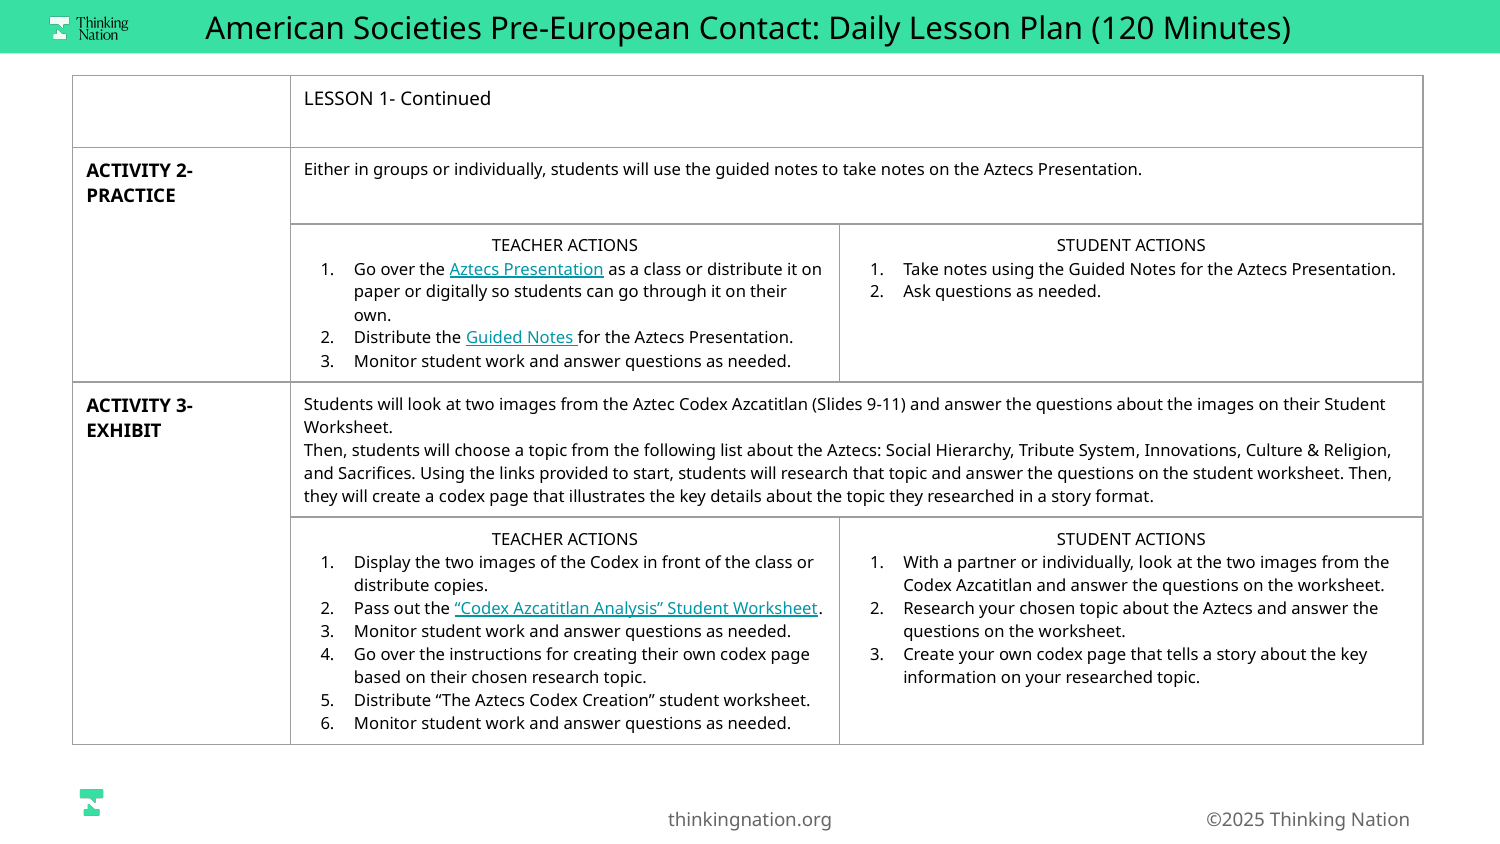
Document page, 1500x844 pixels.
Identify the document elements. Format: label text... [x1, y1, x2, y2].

text_box American Societies Pre-European Contact: Daily Lesson Plan (120 Minutes) [0, 0, 1500, 54]
picture [73, 783, 110, 821]
picture [41, 9, 131, 47]
text_box ©2025 Thinking Nation [1067, 794, 1423, 821]
table_cell TEACHER ACTIONS Display the two images of the Codex in front of the class or distribute copies. Pass out the “Codex Azcatitlan Analysis” Student Worksheet. Monitor student work and answer questions as needed. Go over the instructions for creating their own codex page based on their chosen research topic. Distribute “The Aztecs Codex Creation” student worksheet. Monitor student work and answer questions as needed. [291, 518, 839, 744]
table_cell STUDENT ACTIONS With a partner or individually, look at the two images from the Codex Azcatitlan and answer the questions on the worksheet. Research your chosen topic about the Aztecs and answer the questions on the worksheet. Create your own codex page that tells a story about the key information on your researched topic. [840, 518, 1422, 744]
text_box thinkingnation.org [572, 794, 928, 821]
table_cell Students will look at two images from the Aztec Codex Azcatitlan (Slides 9-11) and answer the questions about the images on their Student Worksheet. Then, students will choose a topic from the following list about the Aztecs: Social Hierarchy, Tribute System, Innovations, Culture & Religion, and Sacrifices. Using the links provided to start, students will research that topic and answer the questions on the student worksheet. Then, they will create a codex page that illustrates the key details about the topic they researched in a story format. [291, 383, 1422, 516]
table_cell STUDENT ACTIONS Take notes using the Guided Notes for the Aztecs Presentation. Ask questions as needed. [840, 225, 1422, 381]
table_header LESSON 1- Continued [291, 76, 1422, 147]
table_cell Either in groups or individually, students will use the guided notes to take notes on the Aztecs Presentation. [291, 148, 1422, 223]
table_cell TEACHER ACTIONS Go over the Aztecs Presentation as a class or distribute it on paper or digitally so students can go through it on their own. Distribute the Guided Notes for the Aztecs Presentation. Monitor student work and answer questions as needed. [291, 225, 839, 381]
table_cell ACTIVITY 2- PRACTICE [73, 148, 290, 381]
table_header [73, 76, 290, 147]
table_cell ACTIVITY 3- EXHIBIT [73, 383, 290, 744]
